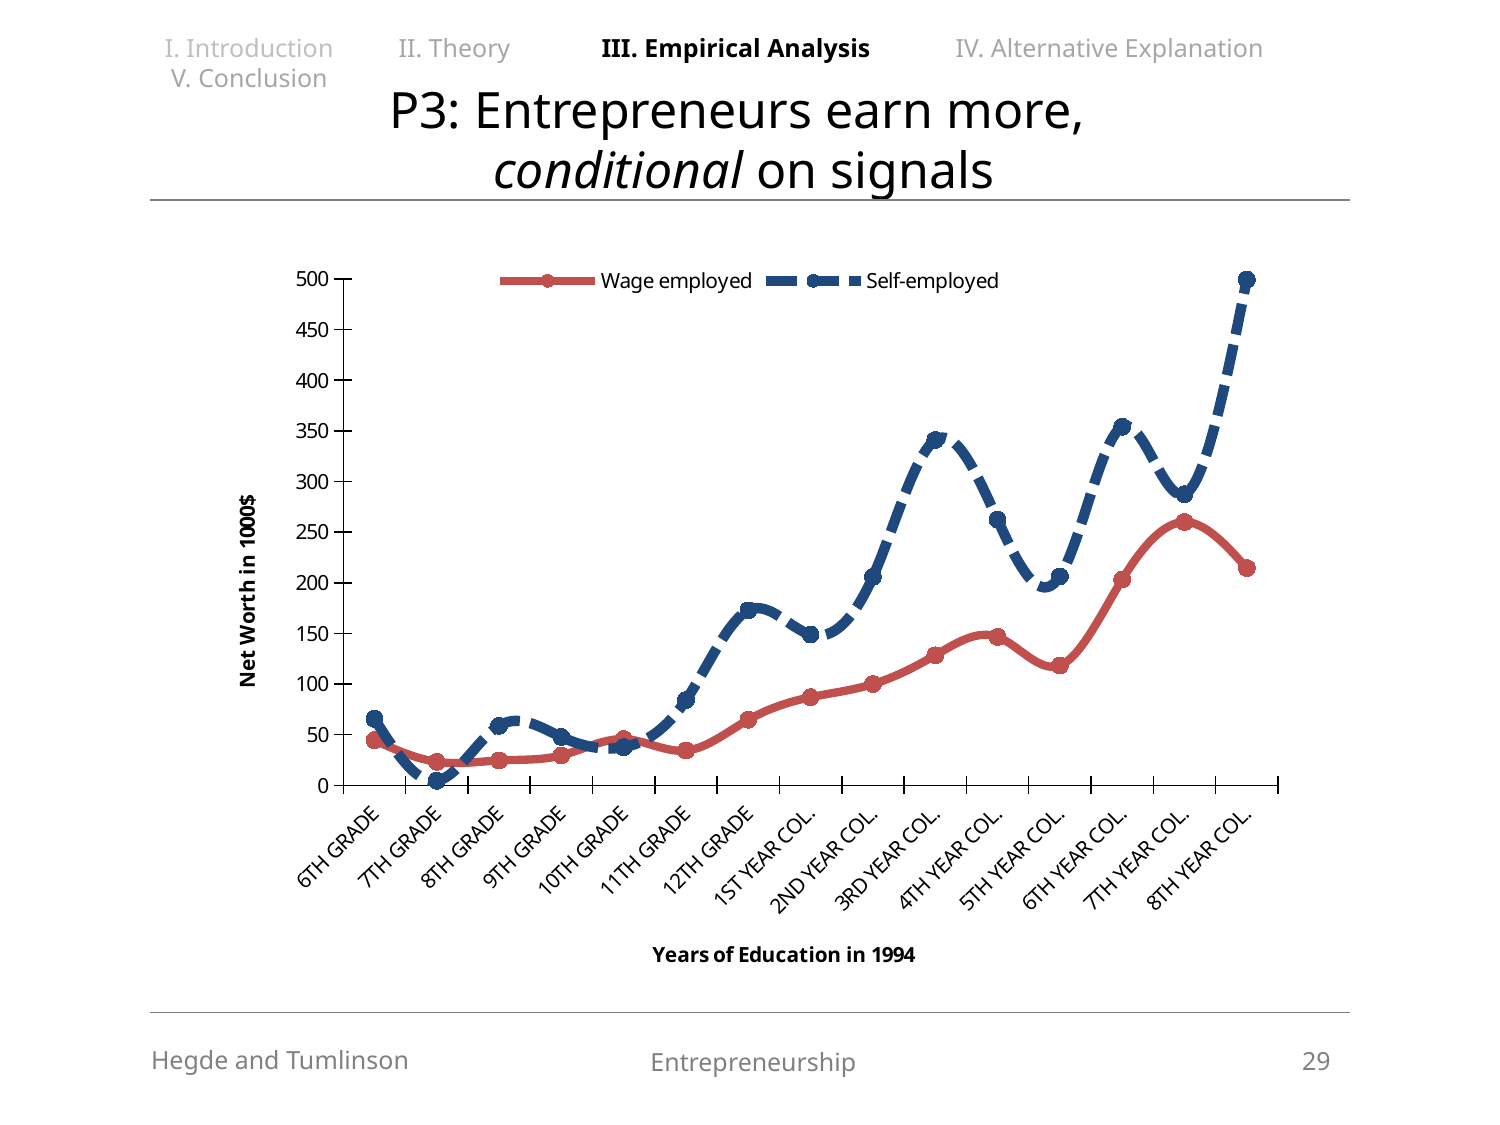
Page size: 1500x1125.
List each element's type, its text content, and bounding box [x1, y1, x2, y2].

title P3: Entrepreneurs earn more, conditional on signals [137, 45, 1350, 233]
chart [199, 249, 1301, 1001]
slide_number 29 [1233, 1032, 1346, 1093]
text_box Entrepreneurship [635, 1039, 872, 1084]
text_box I. Introduction II. Theory III. Empirical Analysis IV. Alternative Explanation V. Conclusion [149, 24, 1350, 100]
text_box Hegde and Tumlinson [136, 1037, 425, 1083]
